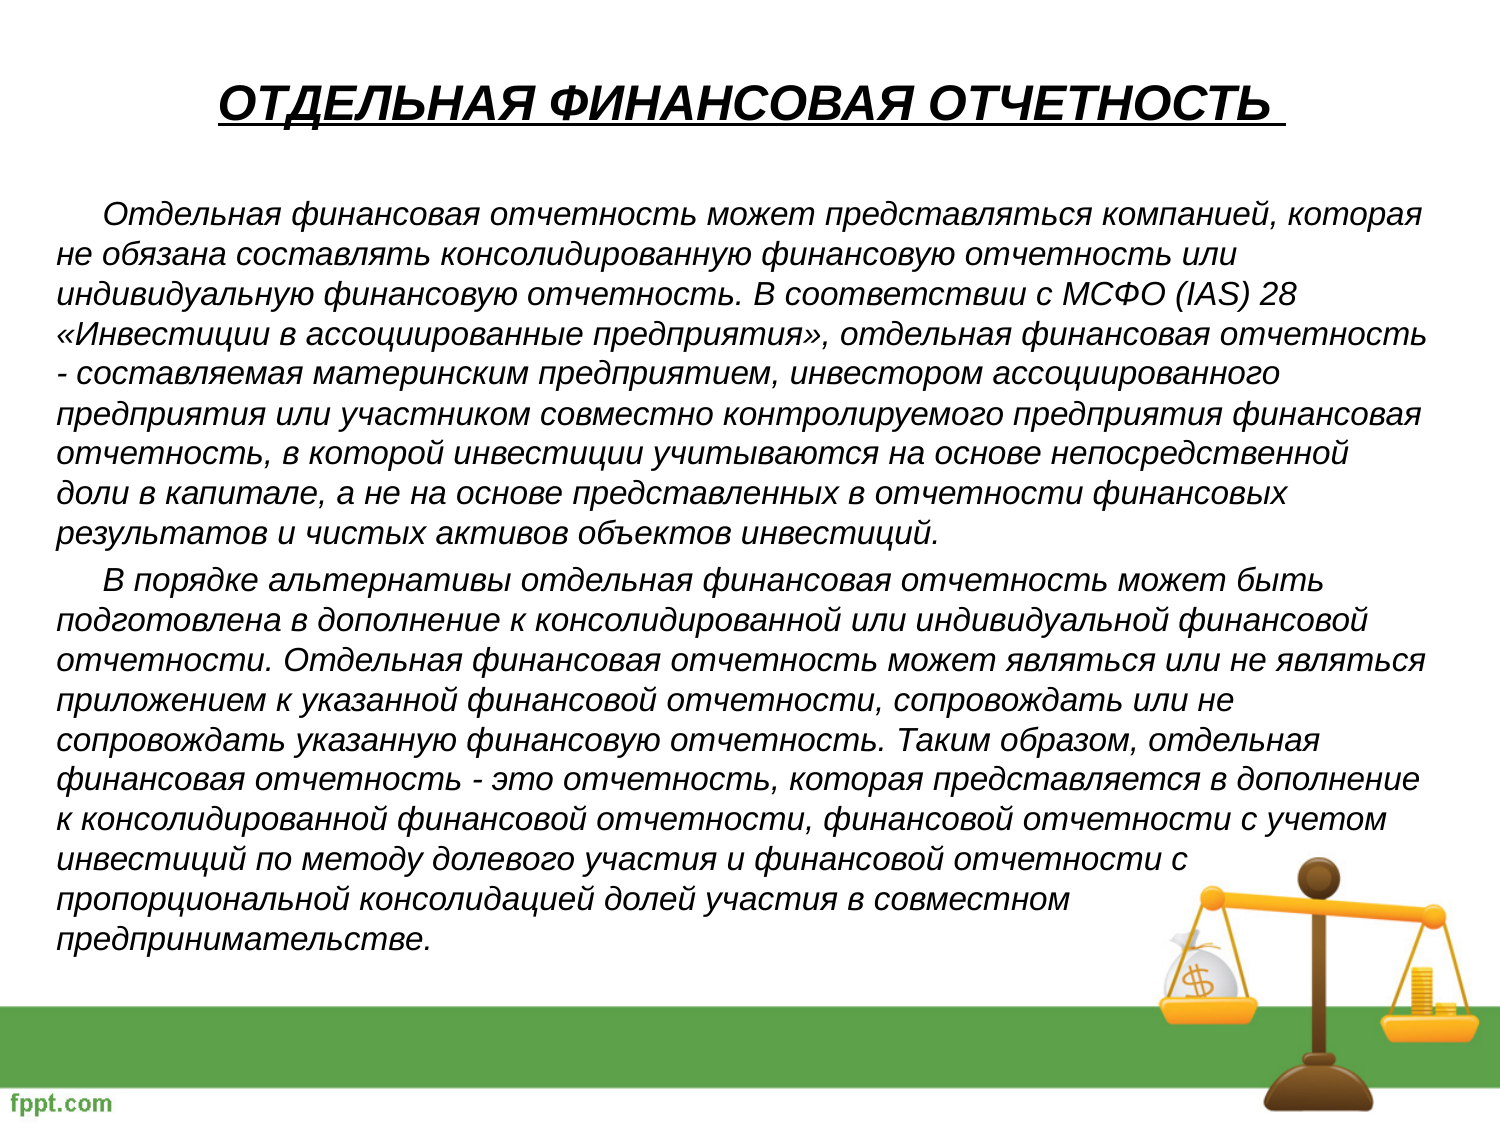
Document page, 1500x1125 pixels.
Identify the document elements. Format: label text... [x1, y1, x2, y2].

title ОТДЕЛЬНАЯ ФИНАНСОВАЯ ОТЧЕТНОСТЬ [76, 30, 1427, 171]
picture [0, 0, 1500, 1125]
list Отдельная финансовая отчетность может представляться компанией, которая не обязана составлять консолидированную финансовую отчетность или индивидуальную финансовую отчетность. В соответствии с МСФО (IAS) 28 «Инвестиции в ассоциированные предприятия», отдельная финансовая отчетность - составляемая материнским предприятием, инвестором ассоциированного предприятия или участником совместно контролируемого предприятия финансовая отчетность, в которой инвестиции учитываются на основе непосредственной доли в капитале, а не на основе представленных в отчетности финансовых результатов и чистых активов объектов инвестиций. В порядке альтернативы отдельная финансовая отчетность может быть подготовлена в дополнение к консолидированной или индивидуальной финансовой отчетности. Отдельная финансовая отчетность может являться или не являться приложением к указанной финансовой отчетности, сопровождать или не сопровождать указанную финансовую отчетность. Таким образом, отдельная финансовая отчетность - это отчетность, которая представляется в дополнение к консолидированной финансовой отчетности, финансовой отчетности с учетом инвестиций по методу долевого участия и финансовой отчетности с пропорциональной консолидацией долей участия в совместном предпринимательстве. [41, 184, 1447, 1041]
